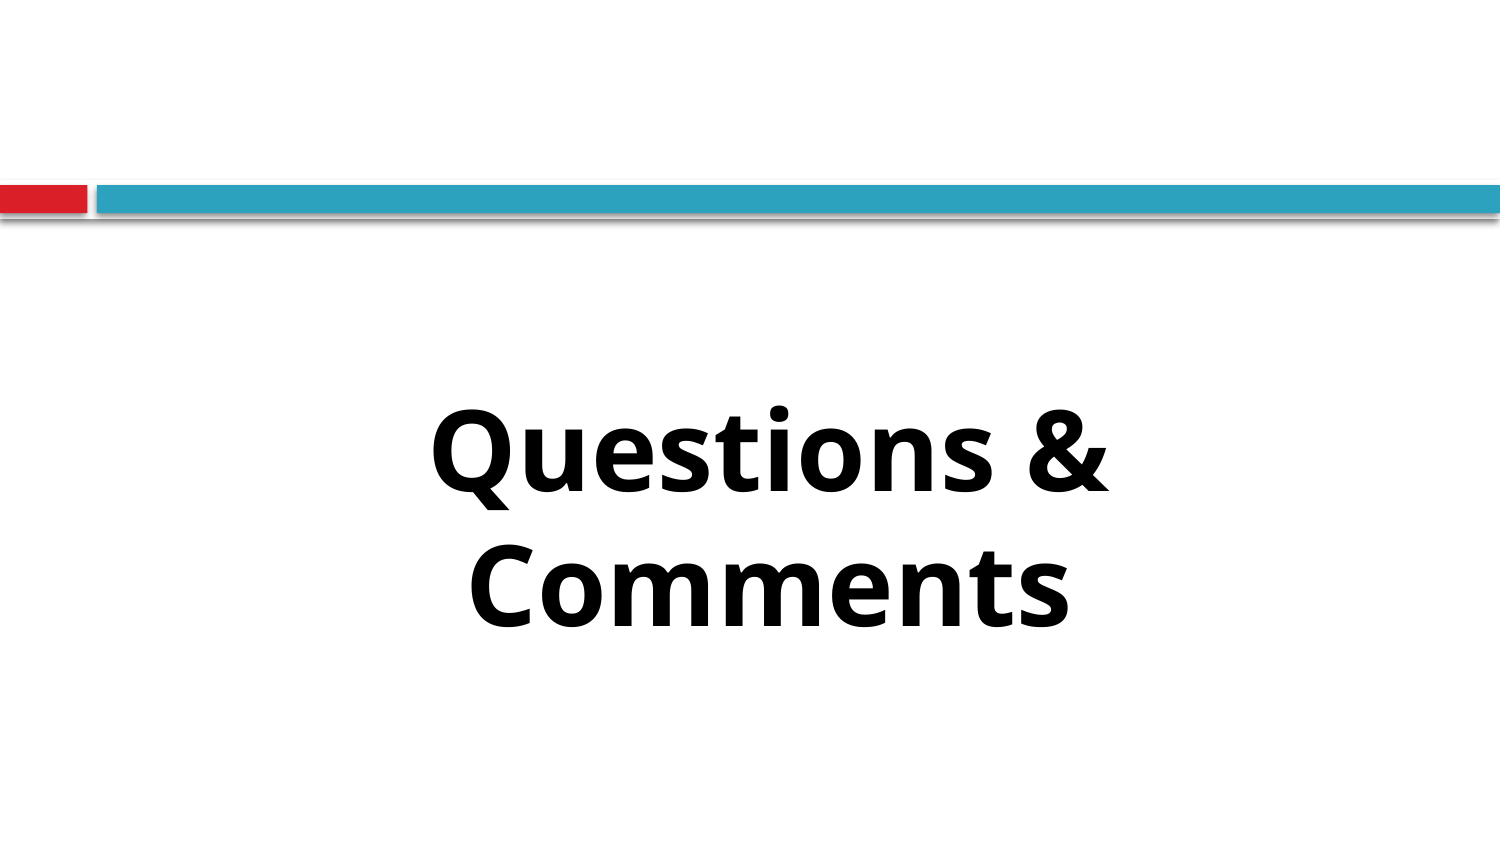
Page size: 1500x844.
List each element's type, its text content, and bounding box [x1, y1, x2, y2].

list Questions & Comments [100, 221, 1438, 754]
